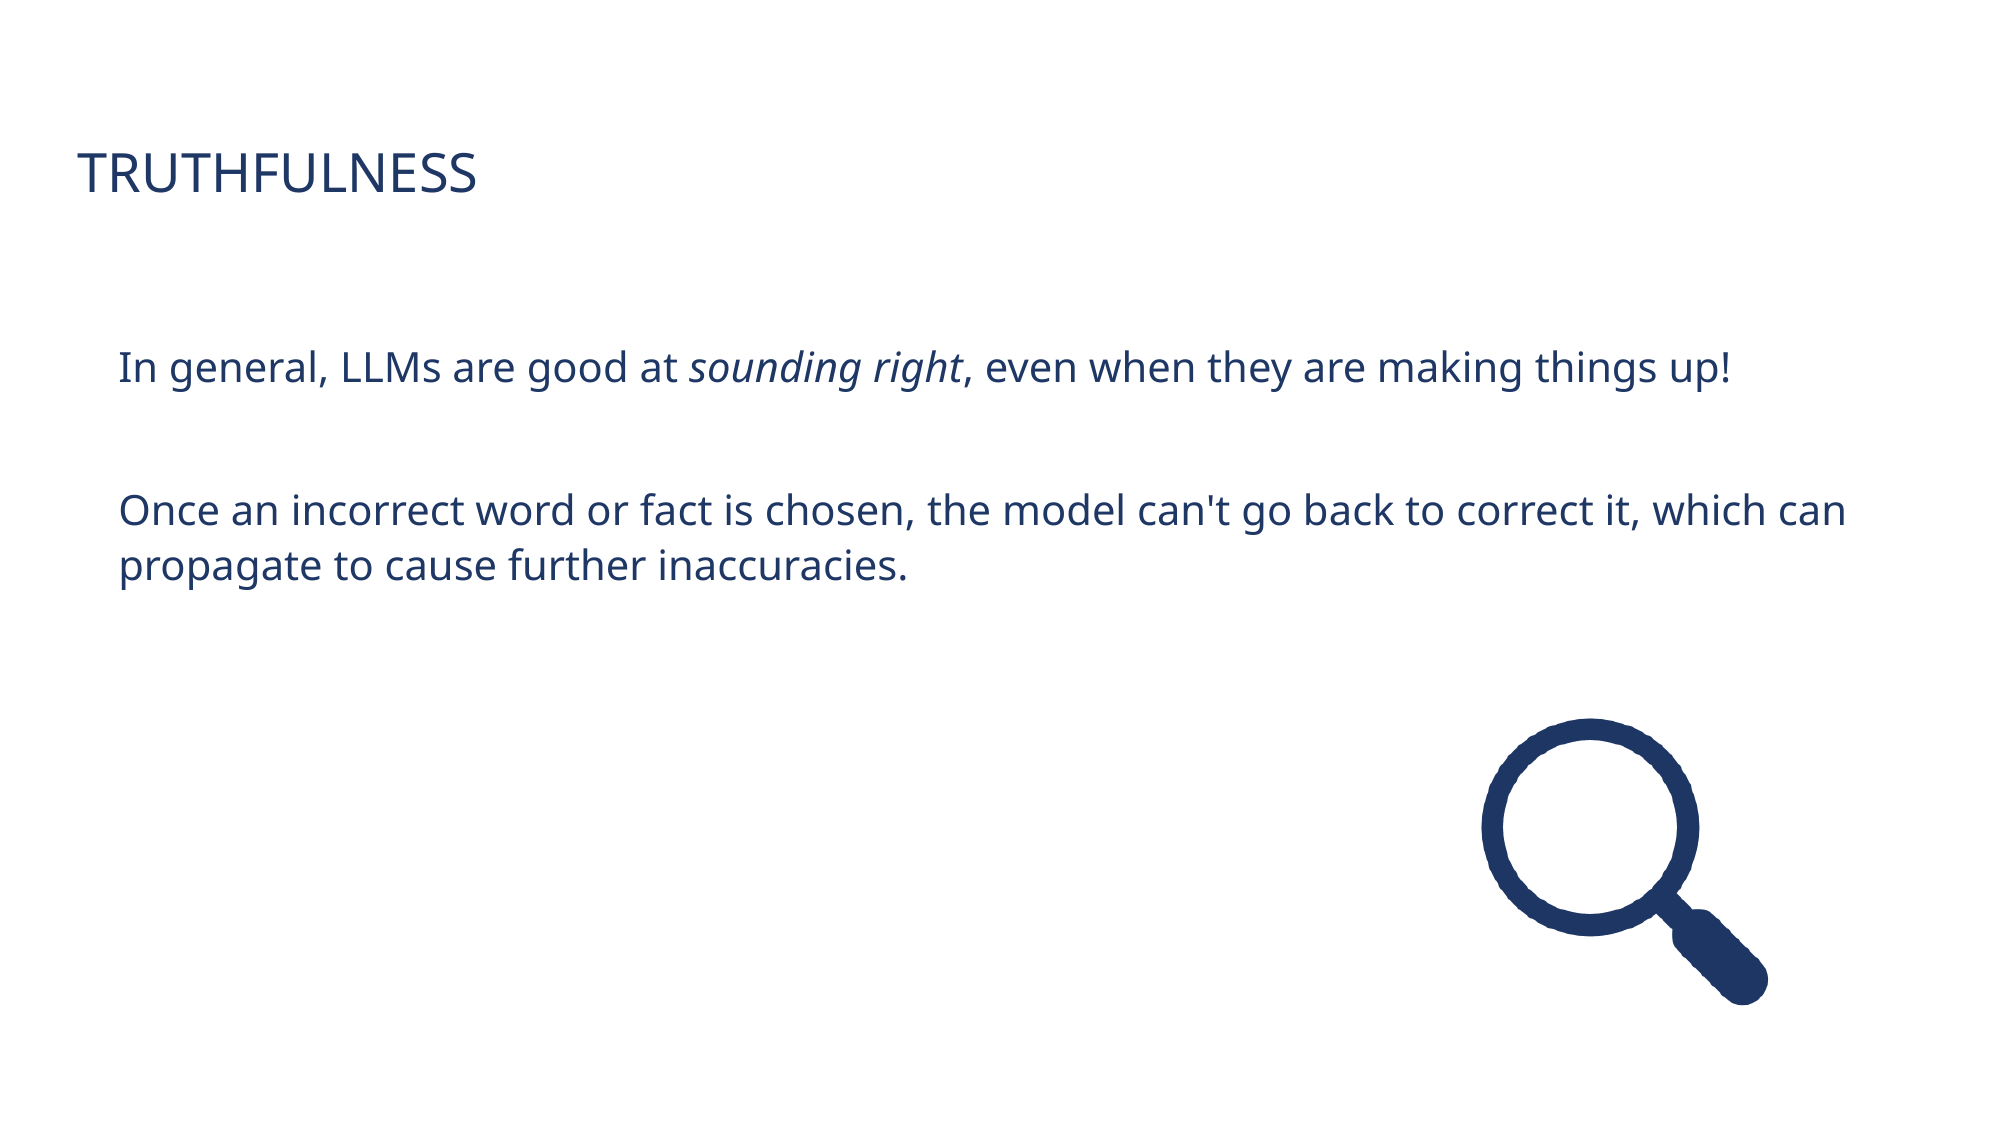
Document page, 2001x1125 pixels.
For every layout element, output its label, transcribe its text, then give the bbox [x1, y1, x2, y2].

title TRUTHFULNESS [62, 138, 1938, 301]
list In general, LLMs are good at sounding right, even when they are making things up! Once an incorrect word or fact is chosen, the model can't go back to correct it, which can propagate to cause further inaccuracies. [103, 327, 1979, 1048]
picture [1450, 687, 1798, 1035]
